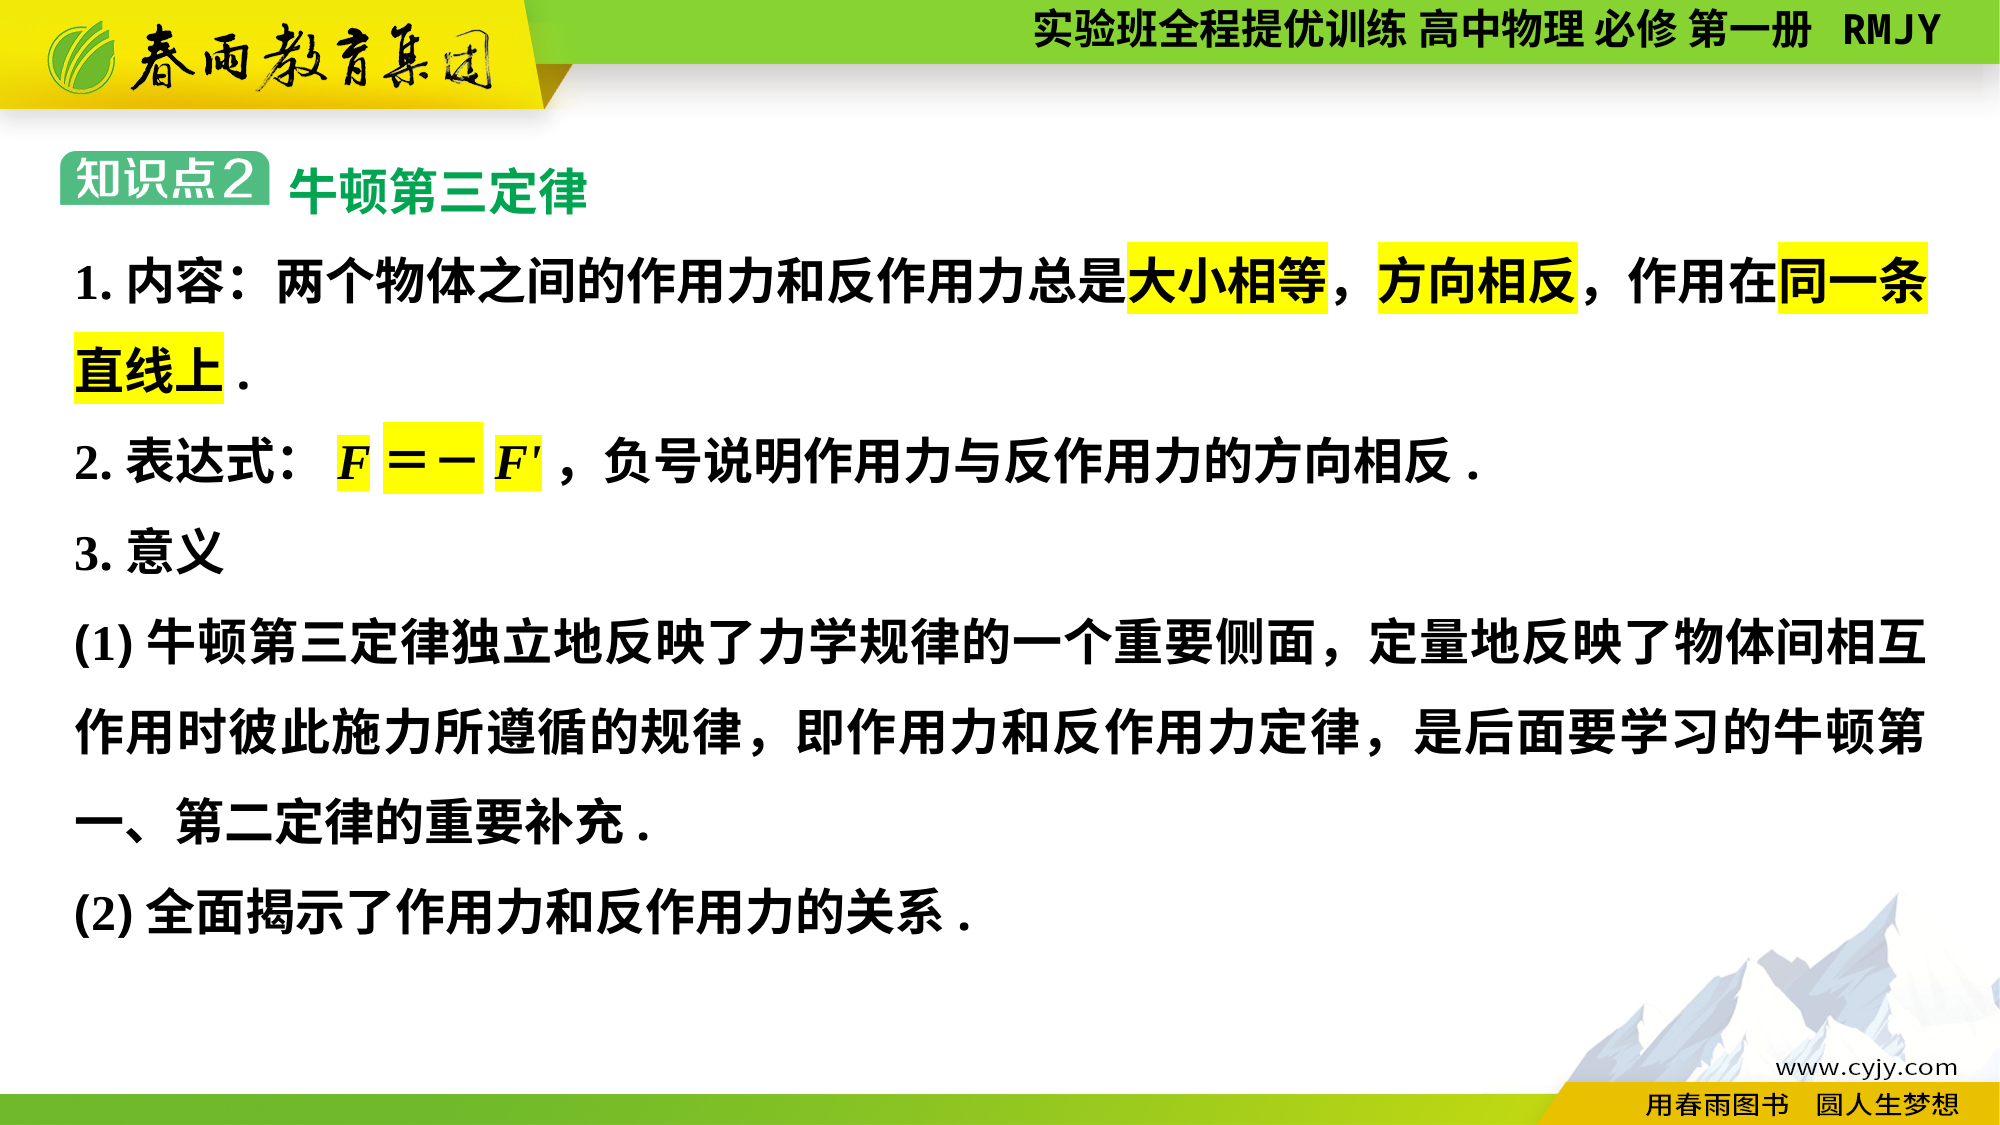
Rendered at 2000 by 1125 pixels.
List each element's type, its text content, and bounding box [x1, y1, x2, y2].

list 牛顿第三定律 1.内容：两个物体之间的作用力和反作用力总是大小相等，方向相反，作用在同一条直线上. 2.表达式：F＝－F'，负号说明作用力与反作用力的方向相反. 3.意义 (1)牛顿第三定律独立地反映了力学规律的一个重要侧面，定量地反映了物体间相互作用时彼此施力所遵循的规律，即作用力和反作用力定律，是后面要学习的牛顿第一、第二定律的重要补充. (2)全面揭示了作用力和反作用力的关系. [59, 122, 1944, 956]
picture [0, 0, 2000, 1125]
